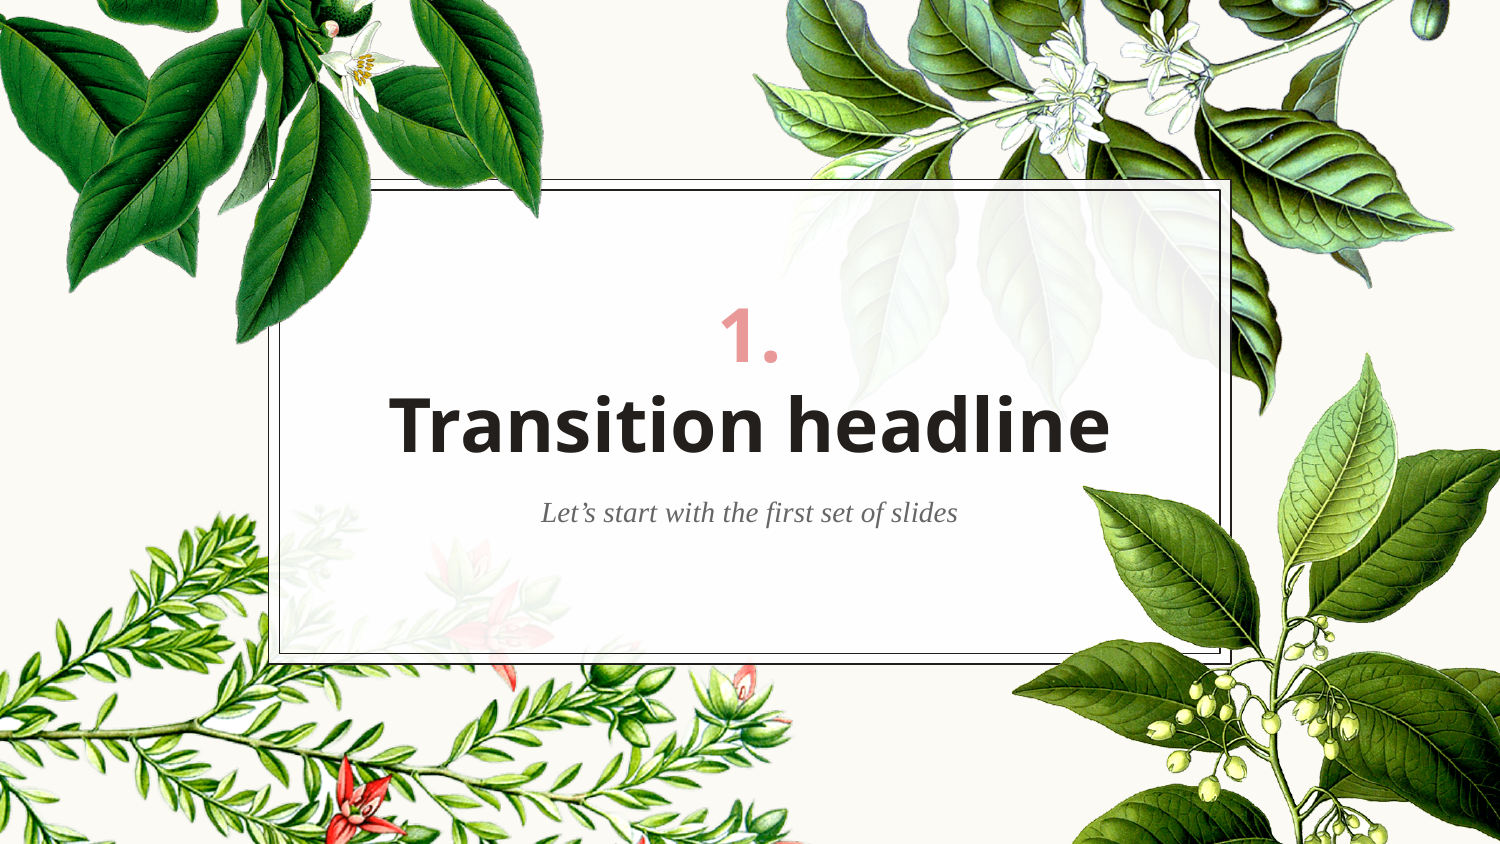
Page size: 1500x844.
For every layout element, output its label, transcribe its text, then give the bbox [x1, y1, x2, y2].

picture [0, 0, 547, 346]
subtitle Let’s start with the first set of slides [112, 478, 1388, 608]
picture [752, 0, 1500, 844]
title 1. Transition headline [315, 272, 1185, 463]
picture [0, 492, 820, 844]
